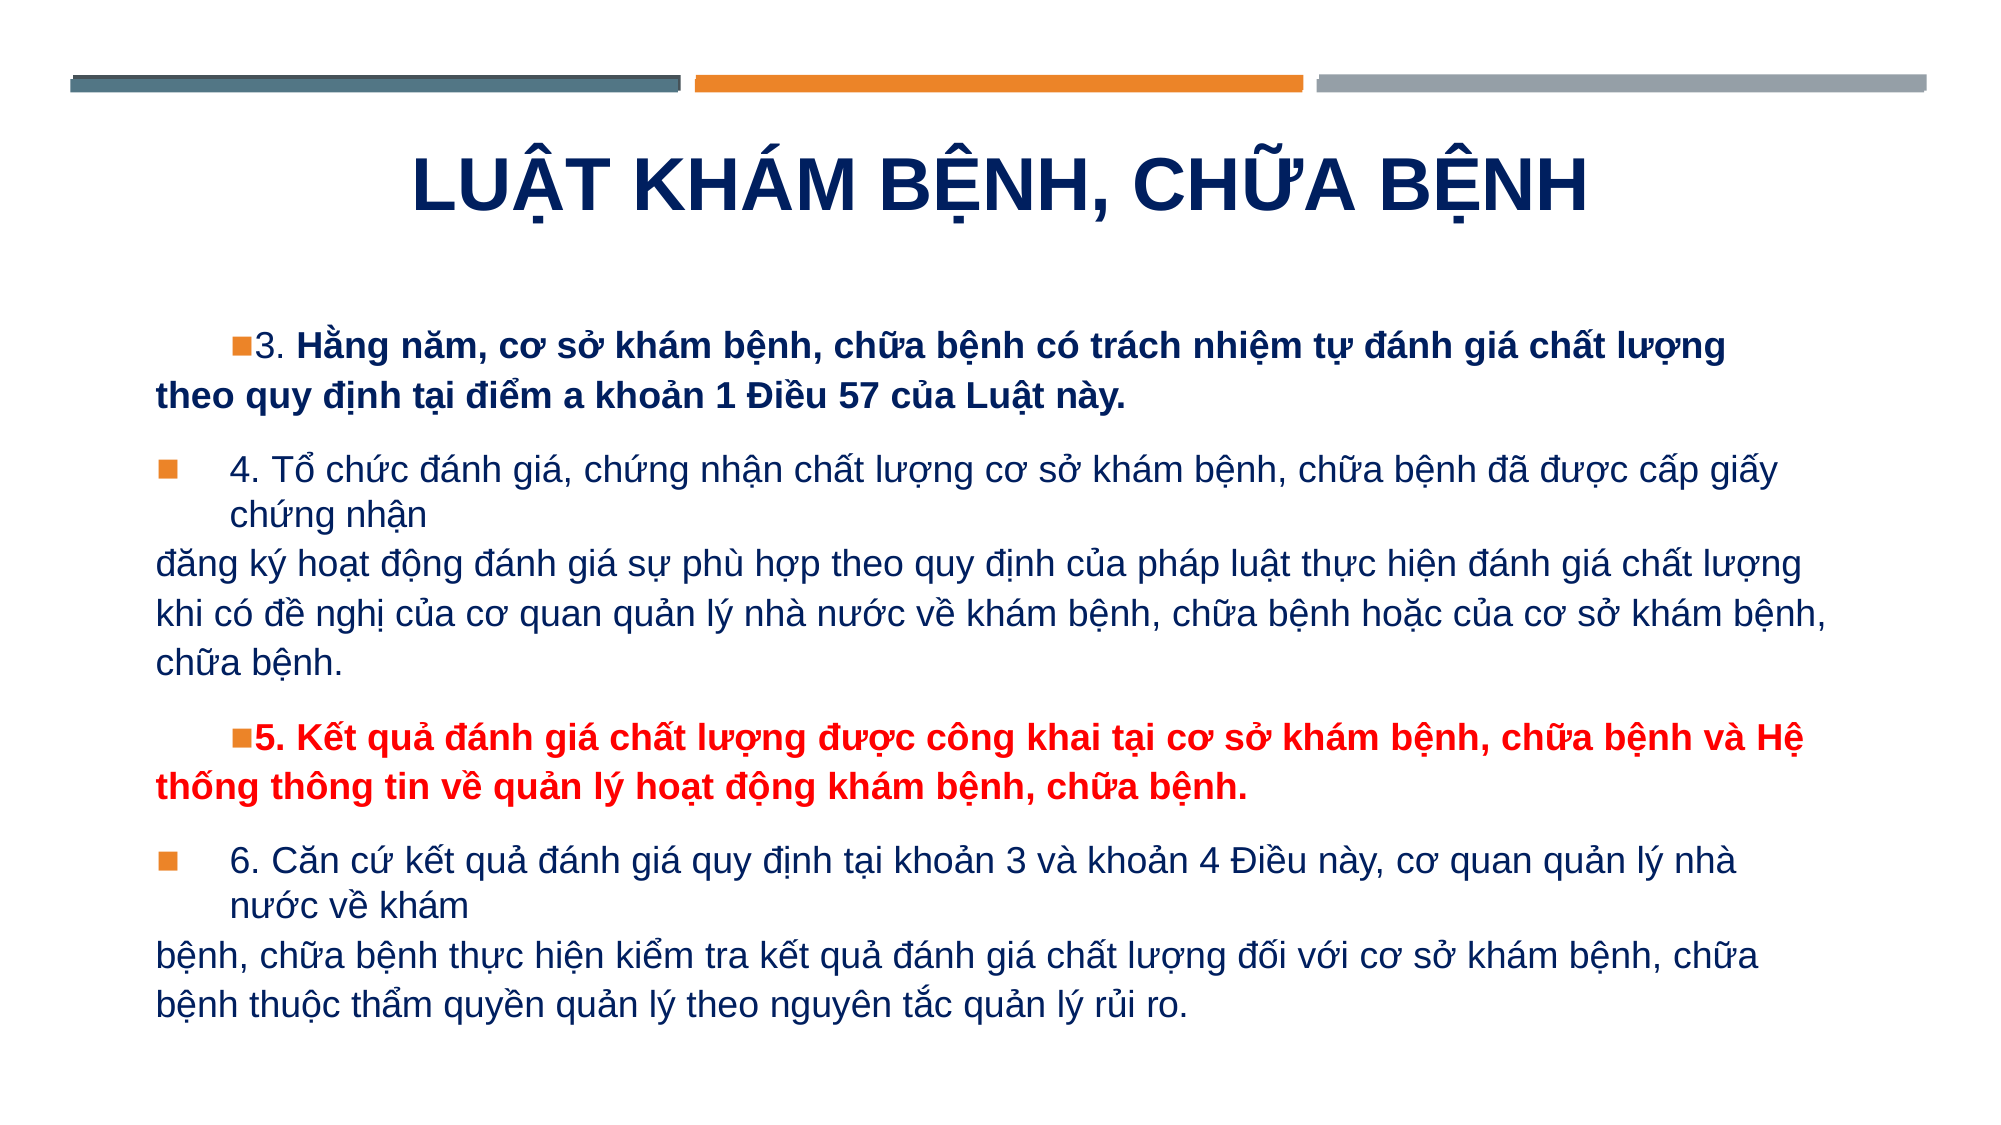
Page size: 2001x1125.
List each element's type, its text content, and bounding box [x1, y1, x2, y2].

title LUẬT KHÁM BỆNH, CHỮA BỆNH [87, 118, 1893, 324]
text_box 3. Hằng năm, cơ sở khám bệnh, chữa bệnh có trách nhiệm tự đánh giá chất lượng theo quy định tại điểm a khoản 1 Điều 57 của Luật này. 4. Tổ chức đánh giá, chứng nhận chất lượng cơ sở khám bệnh, chữa bệnh đã được cấp giấy chứng nhận đăng ký hoạt động đánh giá sự phù hợp theo quy định của pháp luật thực hiện đánh giá chất lượng khi có đề nghị của cơ quan quản lý nhà nước về khám bệnh, chữa bệnh hoặc của cơ sở khám bệnh, chữa bệnh. 5. Kết quả đánh giá chất lượng được công khai tại cơ sở khám bệnh, chữa bệnh và Hệ thống thông tin về quản lý hoạt động khám bệnh, chữa bệnh. 6. Căn cứ kết quả đánh giá quy định tại khoản 3 và khoản 4 Điều này, cơ quan quản lý nhà nước về khám bệnh, chữa bệnh thực hiện kiểm tra kết quả đánh giá chất lượng đối với cơ sở khám bệnh, chữa bệnh thuộc thẩm quyền quản lý theo nguyên tắc quản lý rủi ro. [153, 324, 1844, 1026]
